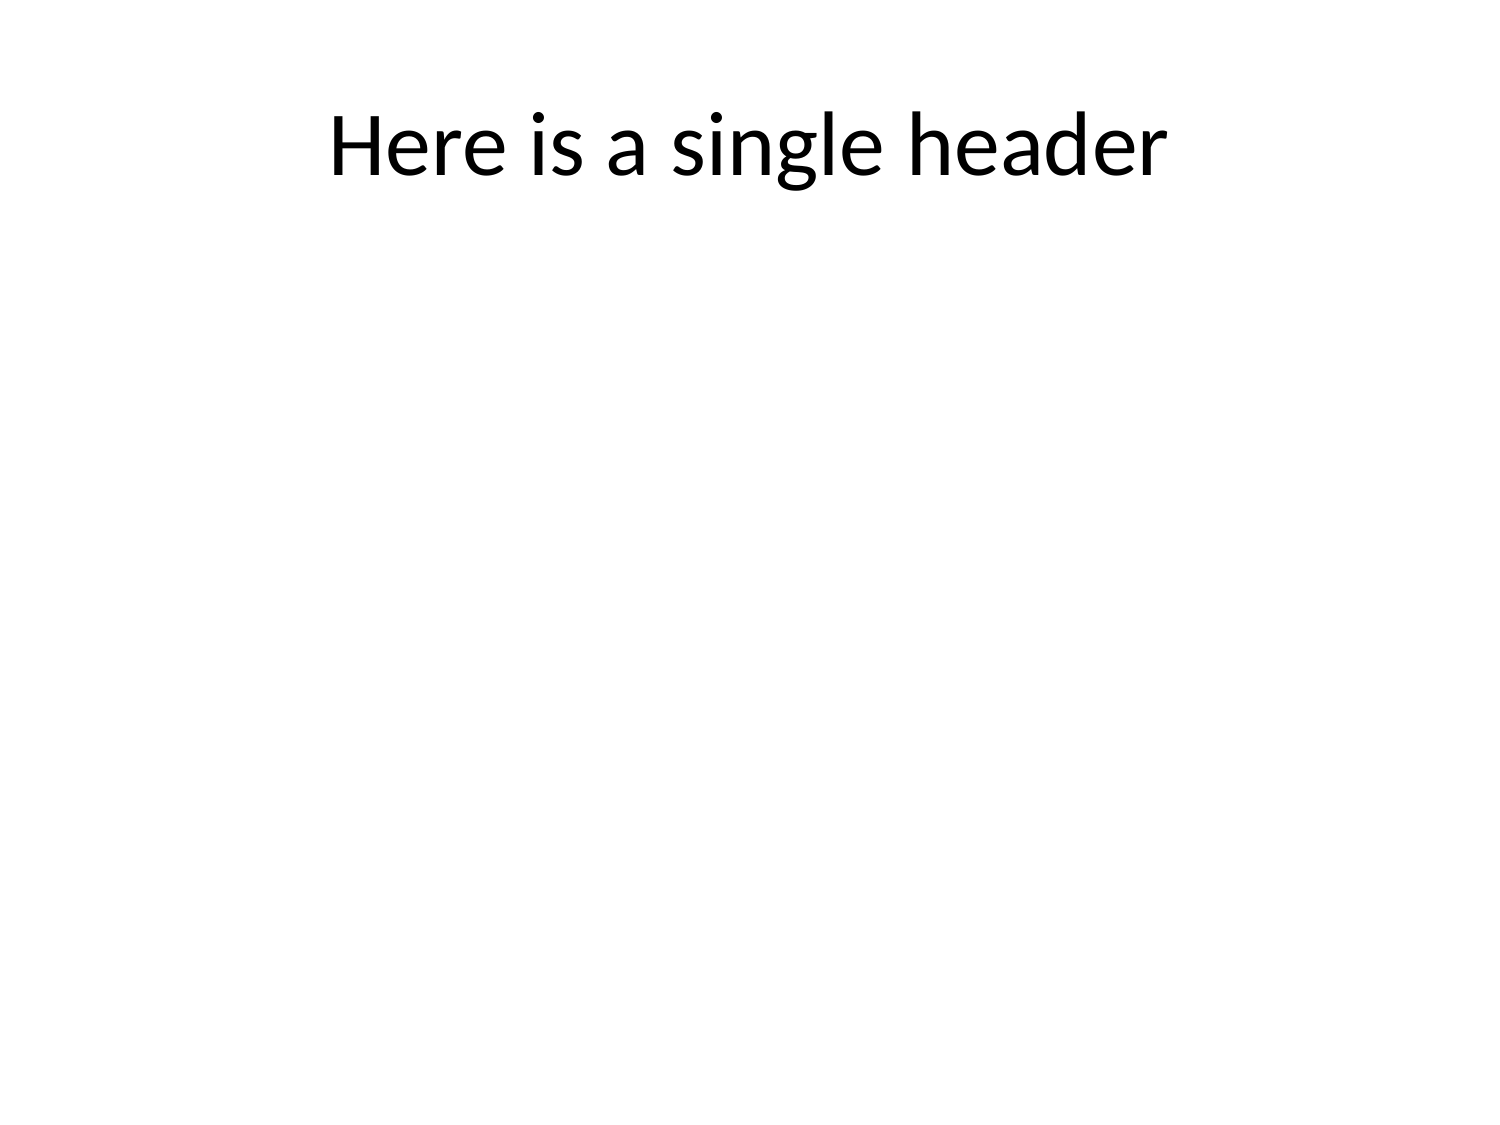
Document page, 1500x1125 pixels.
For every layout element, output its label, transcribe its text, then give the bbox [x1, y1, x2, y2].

title Here is a single header [75, 45, 1425, 233]
